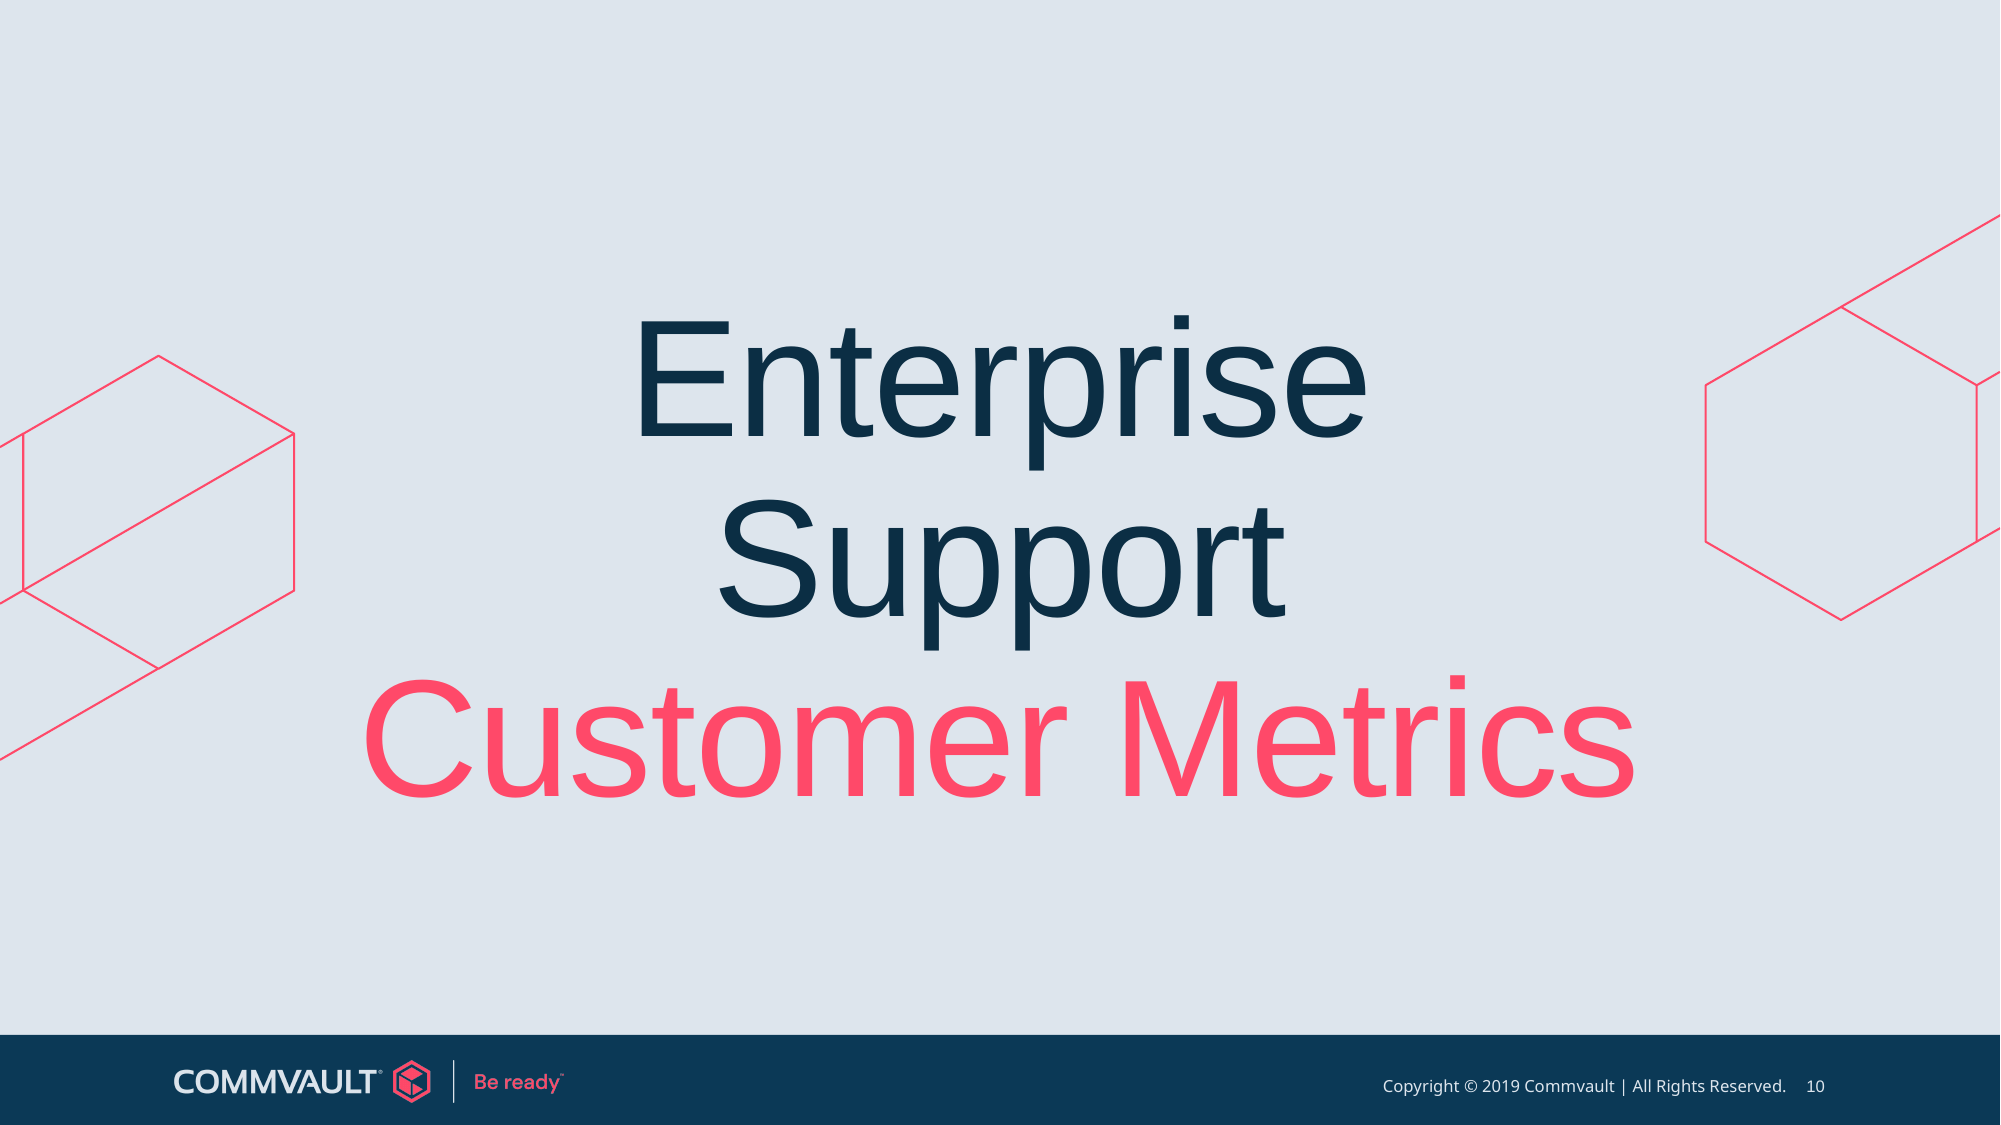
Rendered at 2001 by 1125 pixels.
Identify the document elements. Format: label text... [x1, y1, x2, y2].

slide_number 10 [1790, 1051, 1825, 1097]
title Enterprise Support Customer Metrics [319, 380, 1681, 745]
picture [174, 1060, 564, 1103]
